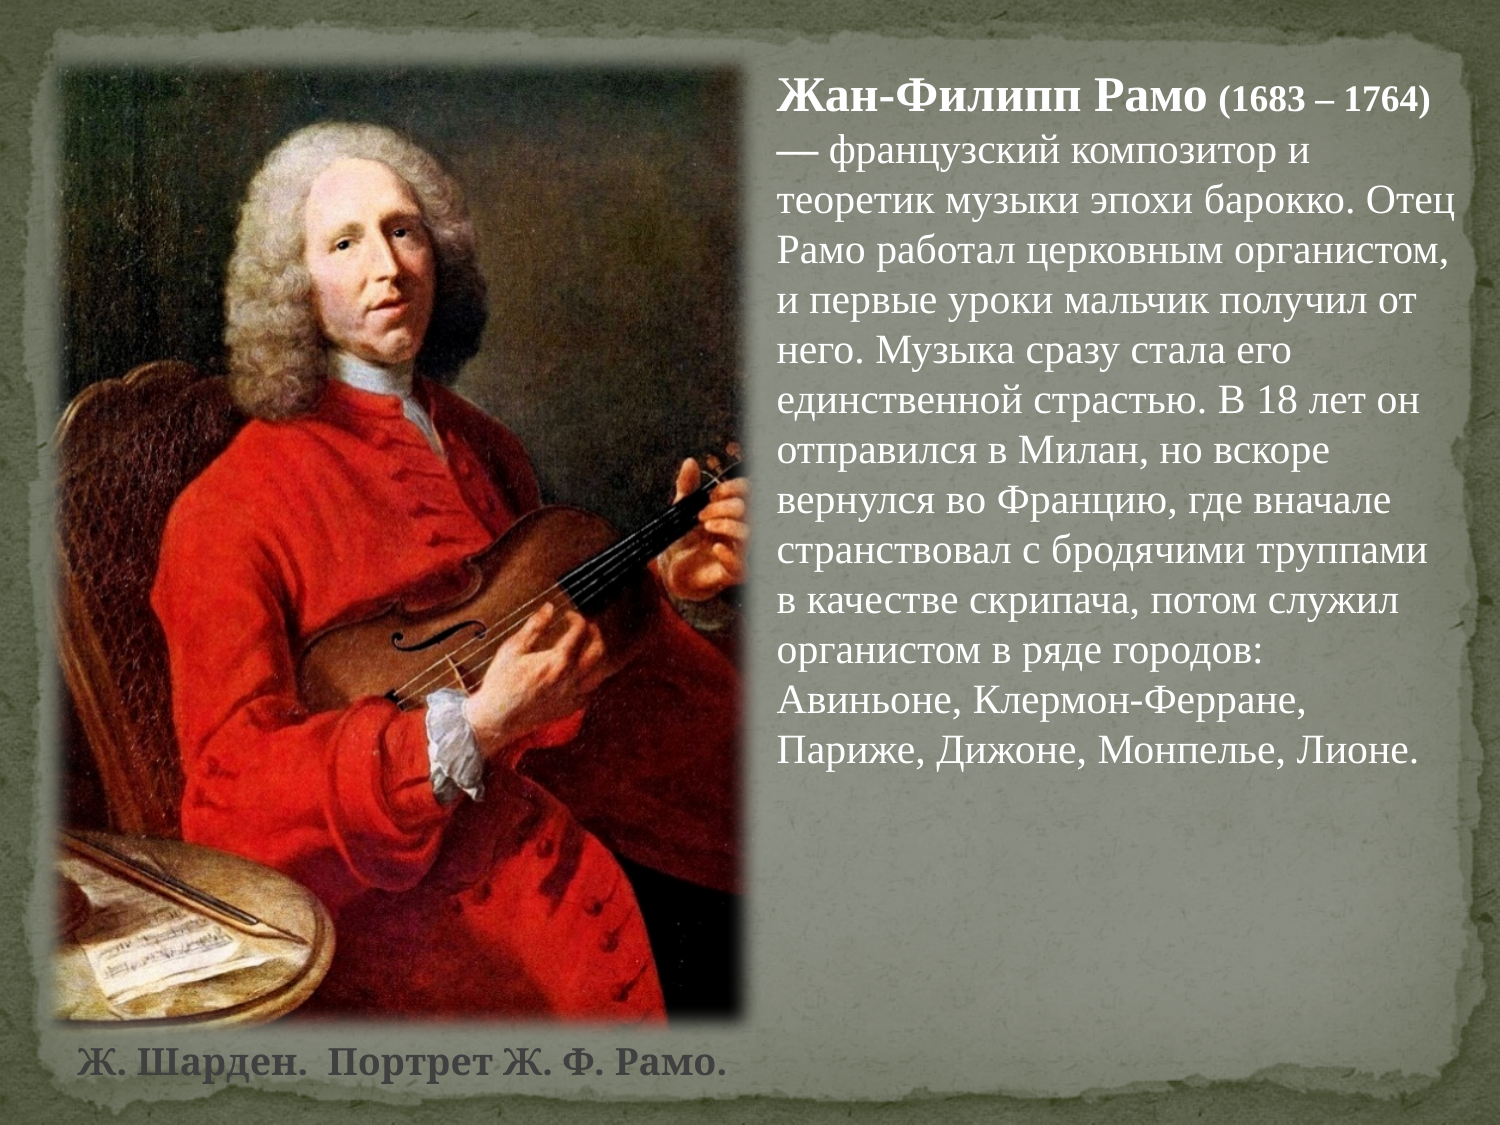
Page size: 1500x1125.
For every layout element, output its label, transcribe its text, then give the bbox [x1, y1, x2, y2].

text_box Жан-Филипп Рамо (1683 – 1764) — французский композитор и теоретик музыки эпохи барокко. Отец Рамо работал церковным органистом, и первые уроки мальчик получил от него. Музыка сразу стала его единственной страстью. В 18 лет он отправился в Милан, но вскоре вернулся во Францию, где вначале странствовал с бродячими труппами в качестве скрипача, потом служил органистом в ряде городов: Авиньоне, Клермон-Ферране, Париже, Дижоне, Монпелье, Лионе. [771, 54, 1471, 780]
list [43, 51, 761, 1038]
text_box Ж. Шарден. Портрет Ж. Ф. Рамо. [17, 940, 798, 1091]
